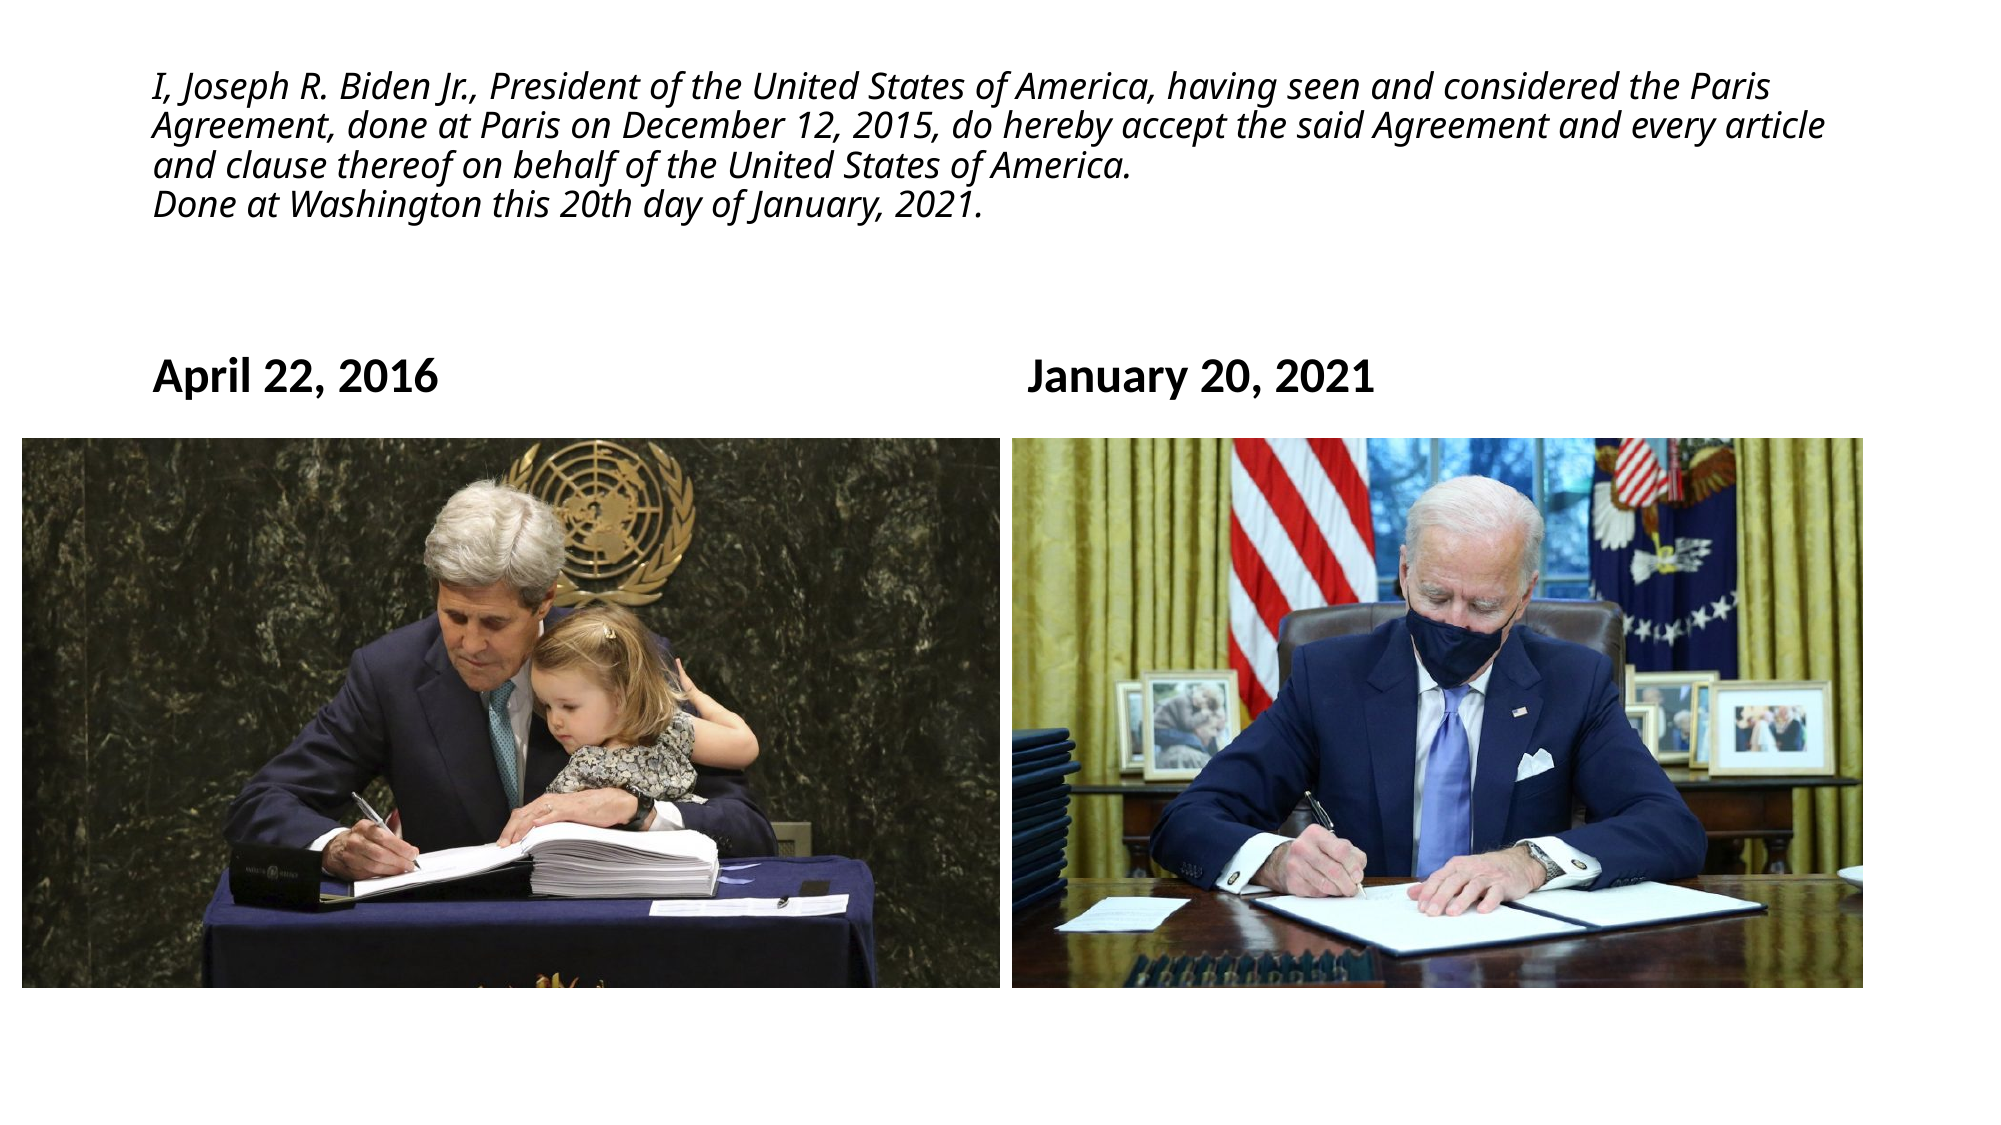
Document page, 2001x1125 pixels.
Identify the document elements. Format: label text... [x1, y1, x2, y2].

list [1012, 438, 1863, 988]
list April 22, 2016 [137, 275, 984, 411]
title I, Joseph R. Biden Jr., President of the United States of America, having seen and considered the Paris Agreement, done at Paris on December 12, 2015, do hereby accept the said Agreement and every article and clause thereof on behalf of the United States of America. Done at Washington this 20th day of January, 2021. [137, 59, 1863, 278]
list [22, 438, 1000, 988]
list January 20, 2021 [1012, 275, 1863, 411]
